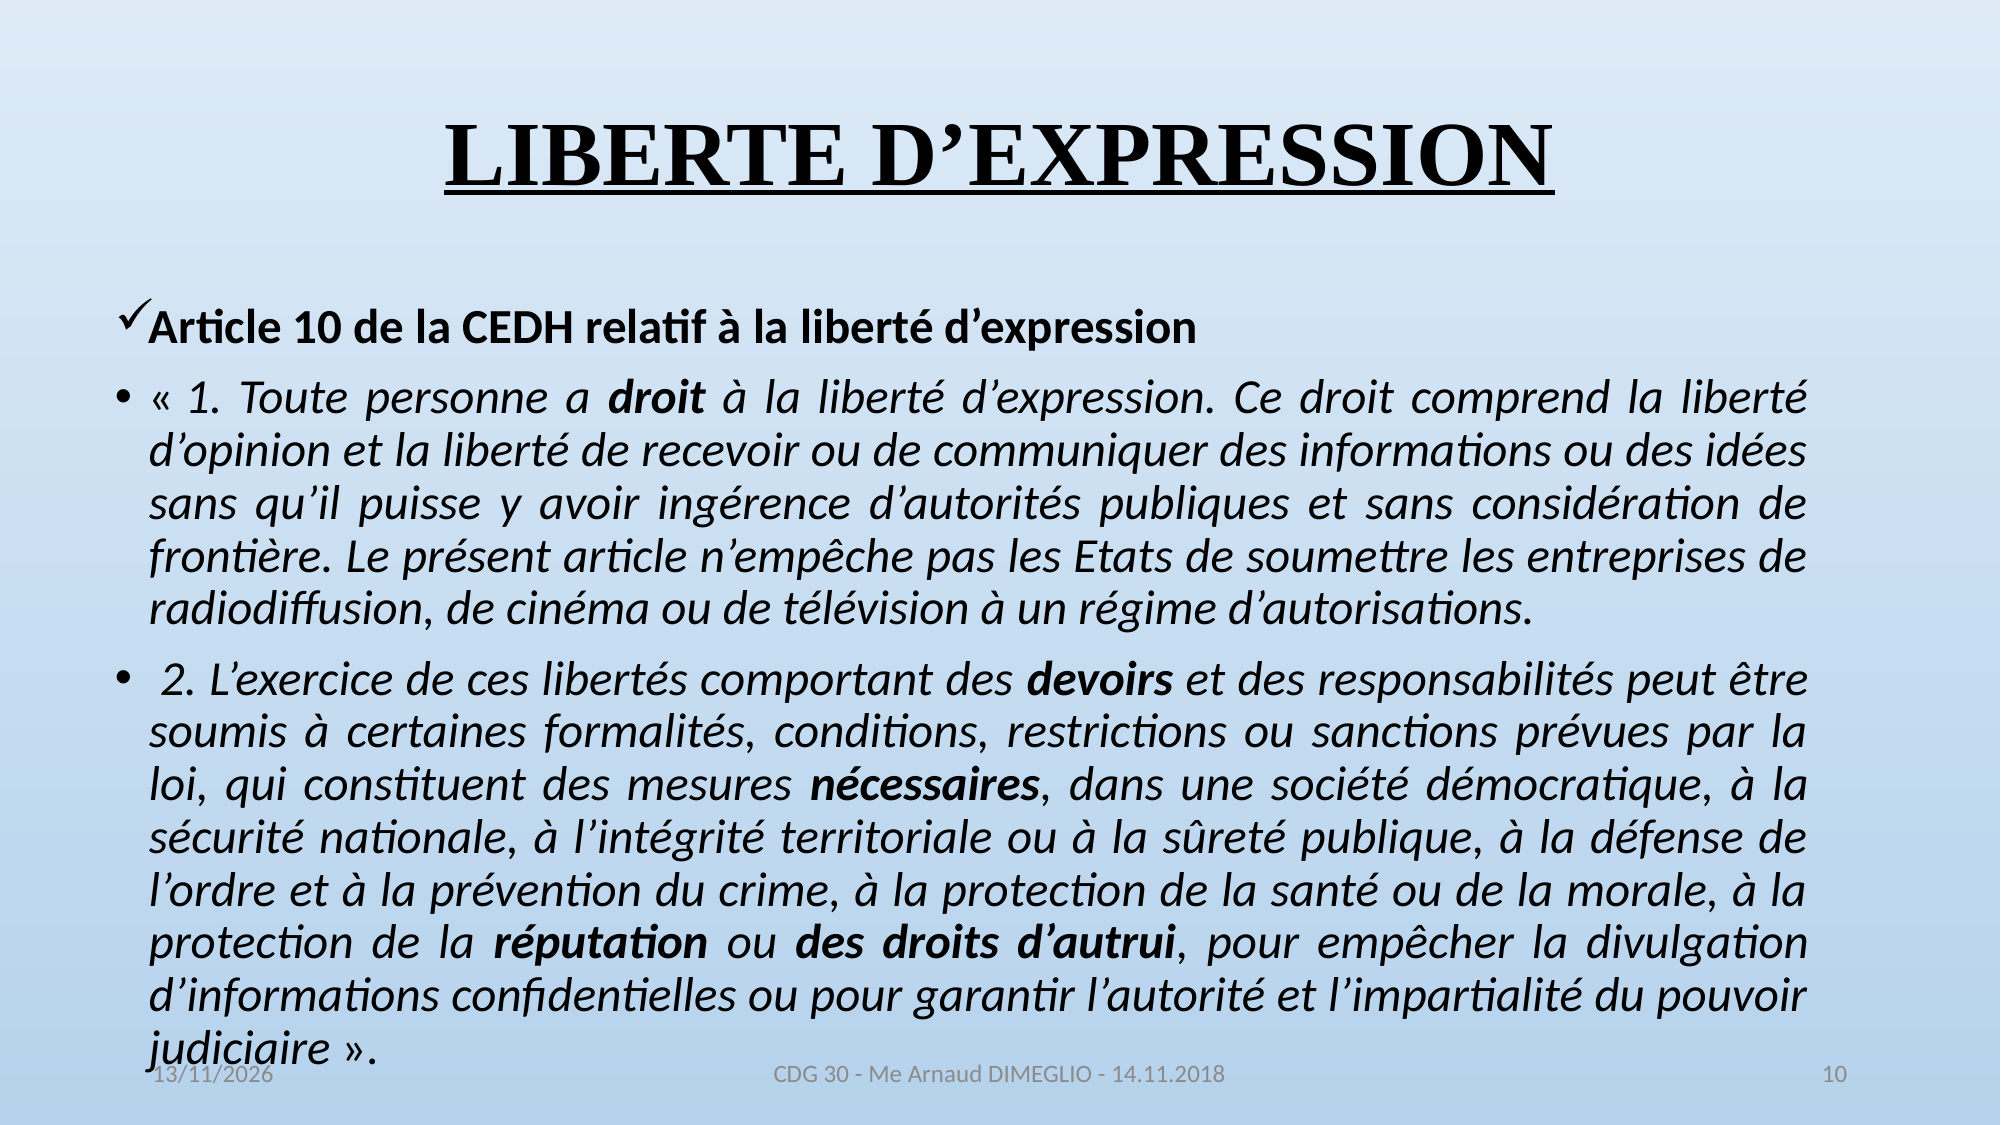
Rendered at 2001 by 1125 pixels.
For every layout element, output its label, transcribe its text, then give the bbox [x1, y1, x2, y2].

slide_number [137, 1042, 588, 1103]
footer CDG 30 - Me Arnaud DIMEGLIO - 14.11.2018 [662, 1042, 1338, 1103]
title LIBERTE D’EXPRESSION [137, 59, 1863, 252]
list Article 10 de la CEDH relatif à la liberté d’expression « 1. Toute personne a droit à la liberté d’expression. Ce droit comprend la liberté d’opinion et la liberté de recevoir ou de communiquer des informations ou des idées sans qu’il puisse y avoir ingérence d’autorités publiques et sans considération de frontière. Le présent article n’empêche pas les Etats de soumettre les entreprises de radiodiffusion, de cinéma ou de télévision à un régime d’autorisations. 2. L’exercice de ces libertés comportant des devoirs et des responsabilités peut être soumis à certaines formalités, conditions, restrictions ou sanctions prévues par la loi, qui constituent des mesures nécessaires, dans une société démocratique, à la sécurité nationale, à l’intégrité territoriale ou à la sûreté publique, à la défense de l’ordre et à la prévention du crime, à la protection de la santé ou de la morale, à la protection de la réputation ou des droits d’autrui, pour empêcher la divulgation d’informations confidentielles ou pour garantir l’autorité et l’impartialité du pouvoir judiciaire ». [99, 217, 1825, 1087]
slide_number 10 [1412, 1042, 1863, 1103]
